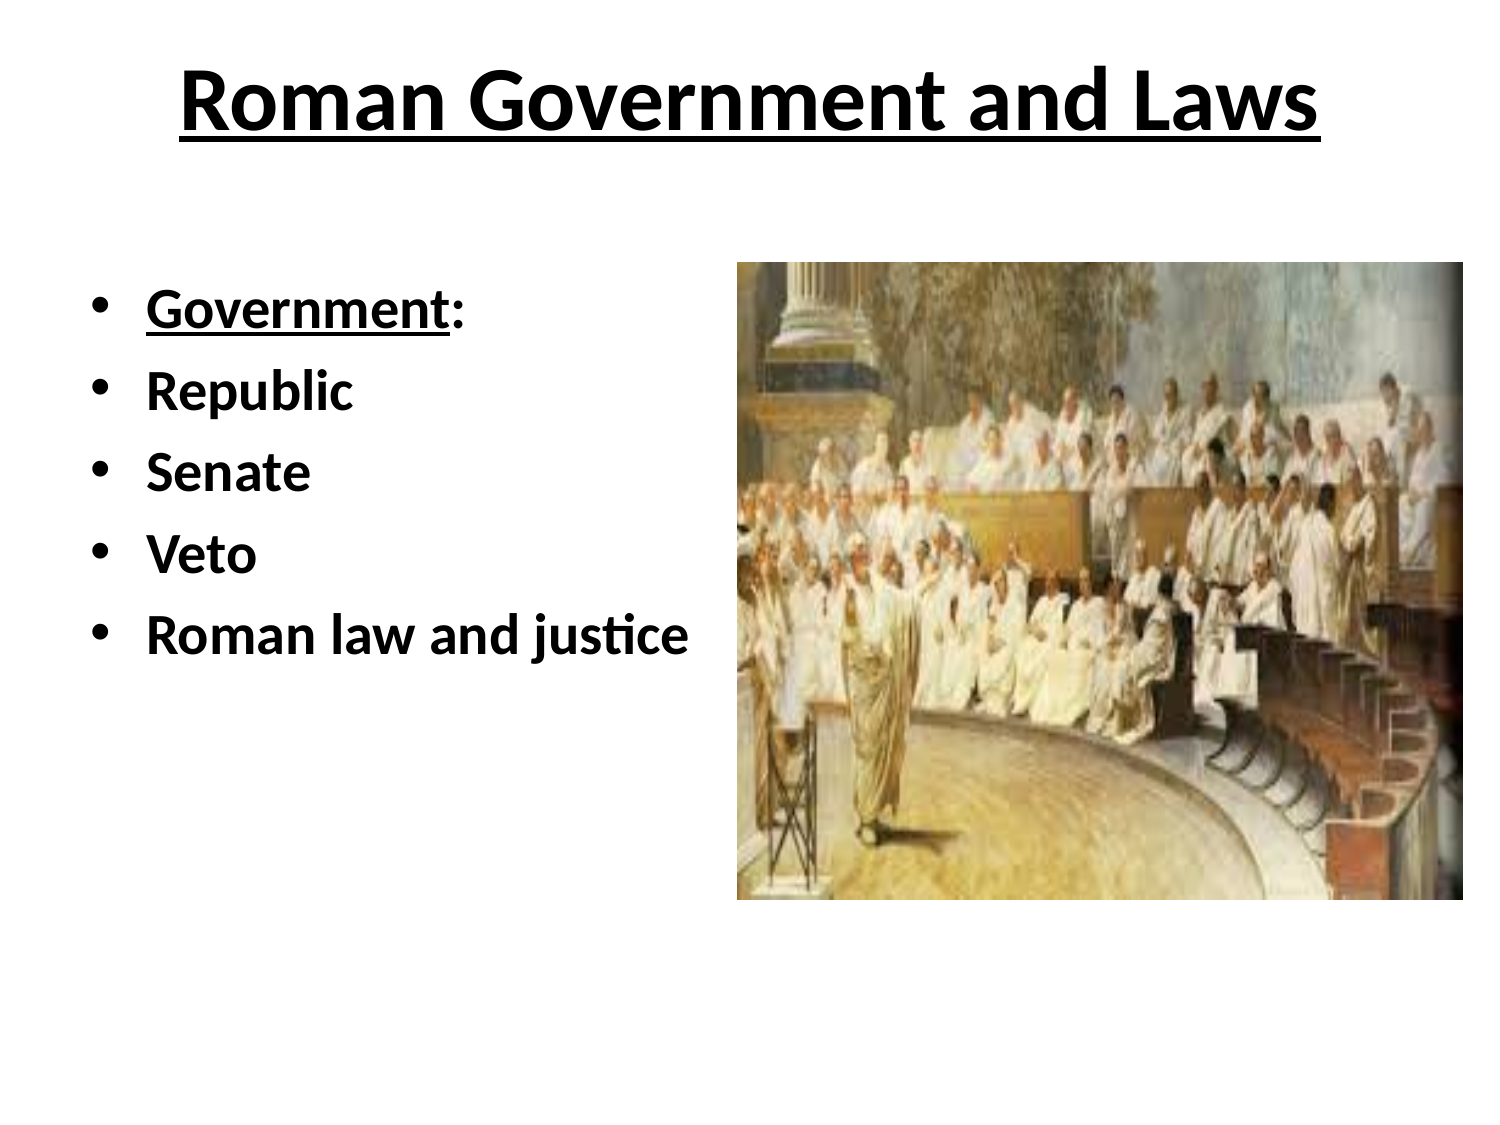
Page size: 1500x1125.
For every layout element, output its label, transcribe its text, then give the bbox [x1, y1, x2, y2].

title Roman Government and Laws [75, 24, 1425, 163]
list Government: Republic Senate Veto Roman law and justice [75, 262, 738, 1005]
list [737, 262, 1463, 901]
